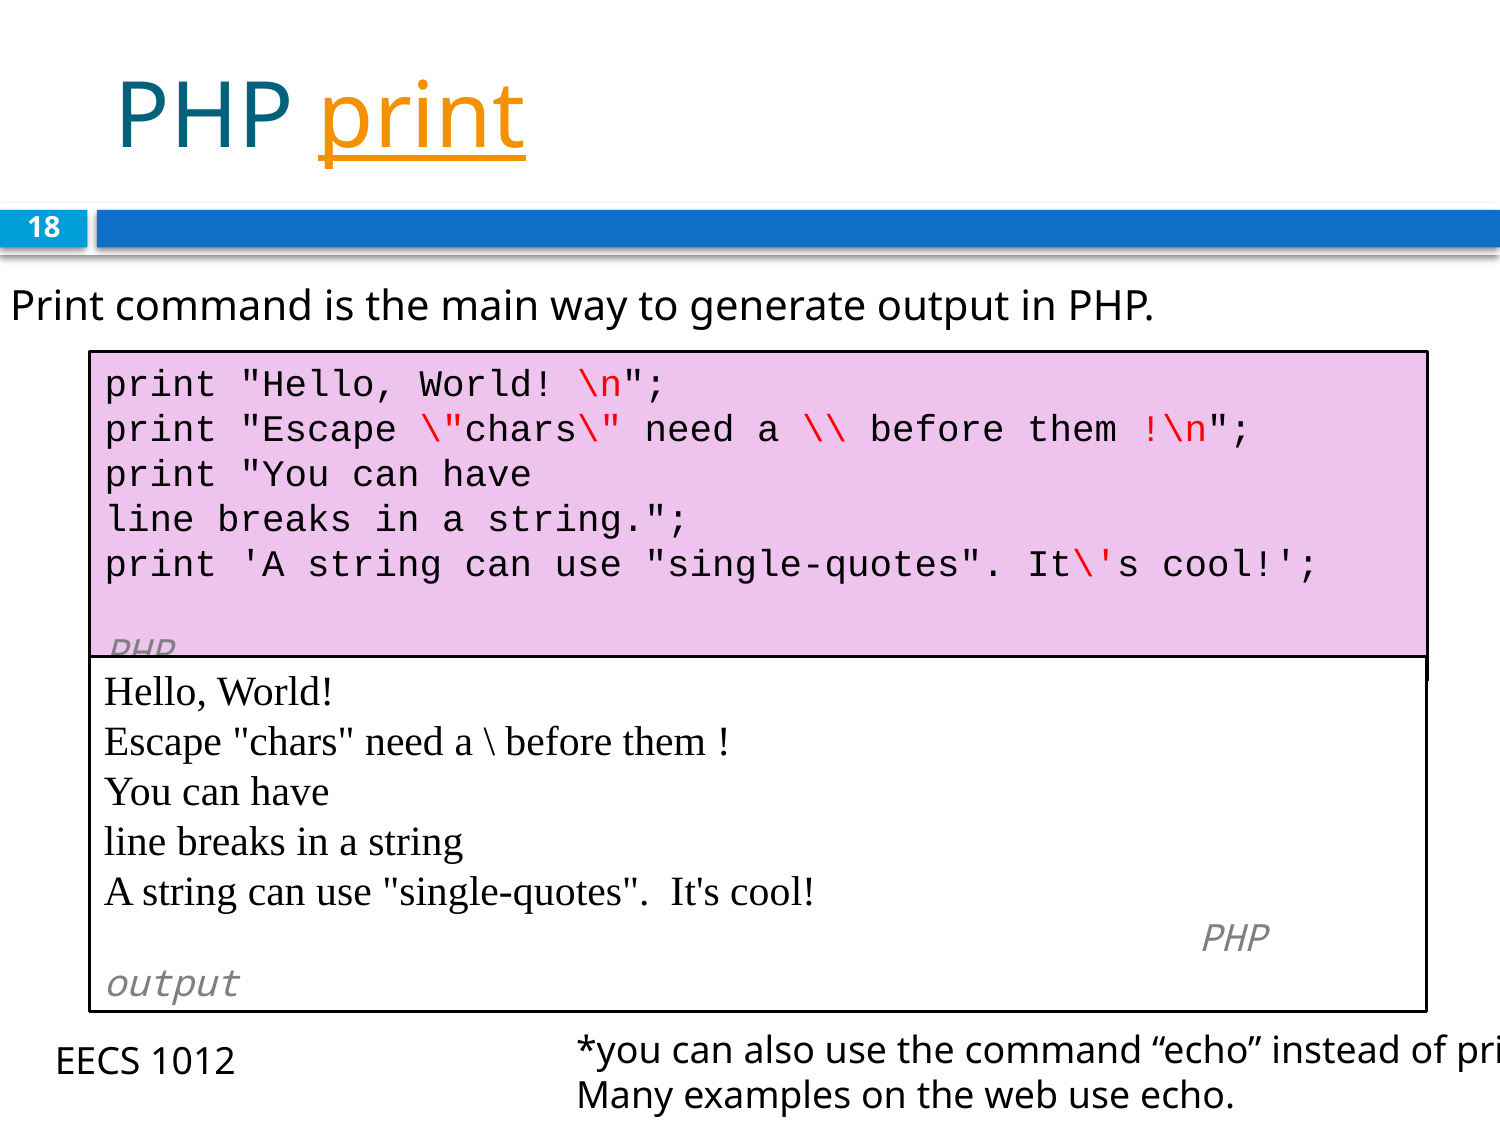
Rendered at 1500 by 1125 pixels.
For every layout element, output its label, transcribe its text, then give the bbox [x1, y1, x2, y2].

slide_number 18 [0, 208, 88, 249]
text_box print "Hello, World! \n"; print "Escape \"chars\" need a \\ before them !\n"; print "You can have line breaks in a string."; print 'A string can use "single-quotes". It\'s cool!'; PHP [89, 351, 1428, 681]
text_box Hello, World! Escape "chars" need a \ before them ! You can have line breaks in a string A string can use "single-quotes". It's cool! PHP output [89, 656, 1427, 1012]
title PHP print [99, 37, 1438, 201]
text_box Print command is the main way to generate output in PHP. [0, 271, 1181, 337]
text_box EECS 1012 [39, 1029, 273, 1089]
footer CS* [99, 1025, 561, 1085]
text_box *you can also use the command “echo” instead of print. Many examples on the web use echo. [561, 1018, 1500, 1124]
